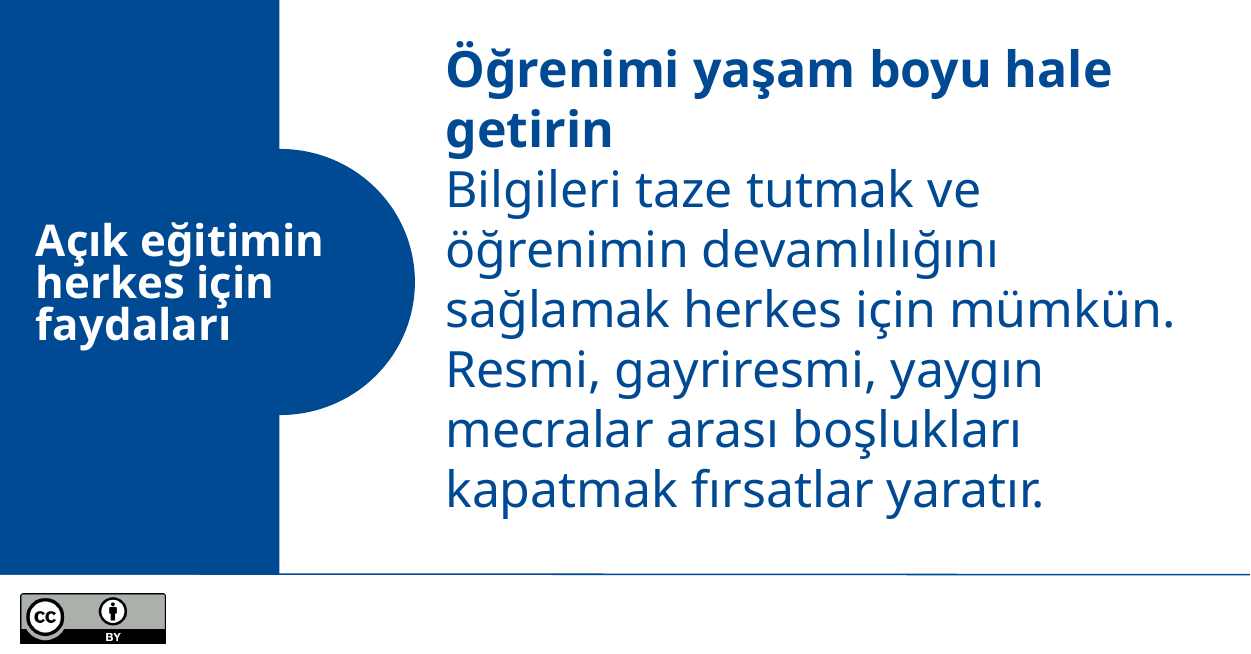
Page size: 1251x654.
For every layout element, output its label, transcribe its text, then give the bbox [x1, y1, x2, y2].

text_box [169, 148, 415, 416]
text_box [0, 582, 1250, 654]
text_box Açık eğitimin herkes için faydaları [20, 207, 369, 364]
text_box [0, 0, 280, 573]
picture [20, 592, 166, 645]
text_box Öğrenimi yaşam boyu hale getirin Bilgileri taze tutmak ve öğrenimin devamlılığını sağlamak herkes için mümkün. Resmi, gayriresmi, yaygın mecralar arası boşlukları kapatmak fırsatlar yaratır. [430, 22, 1236, 533]
